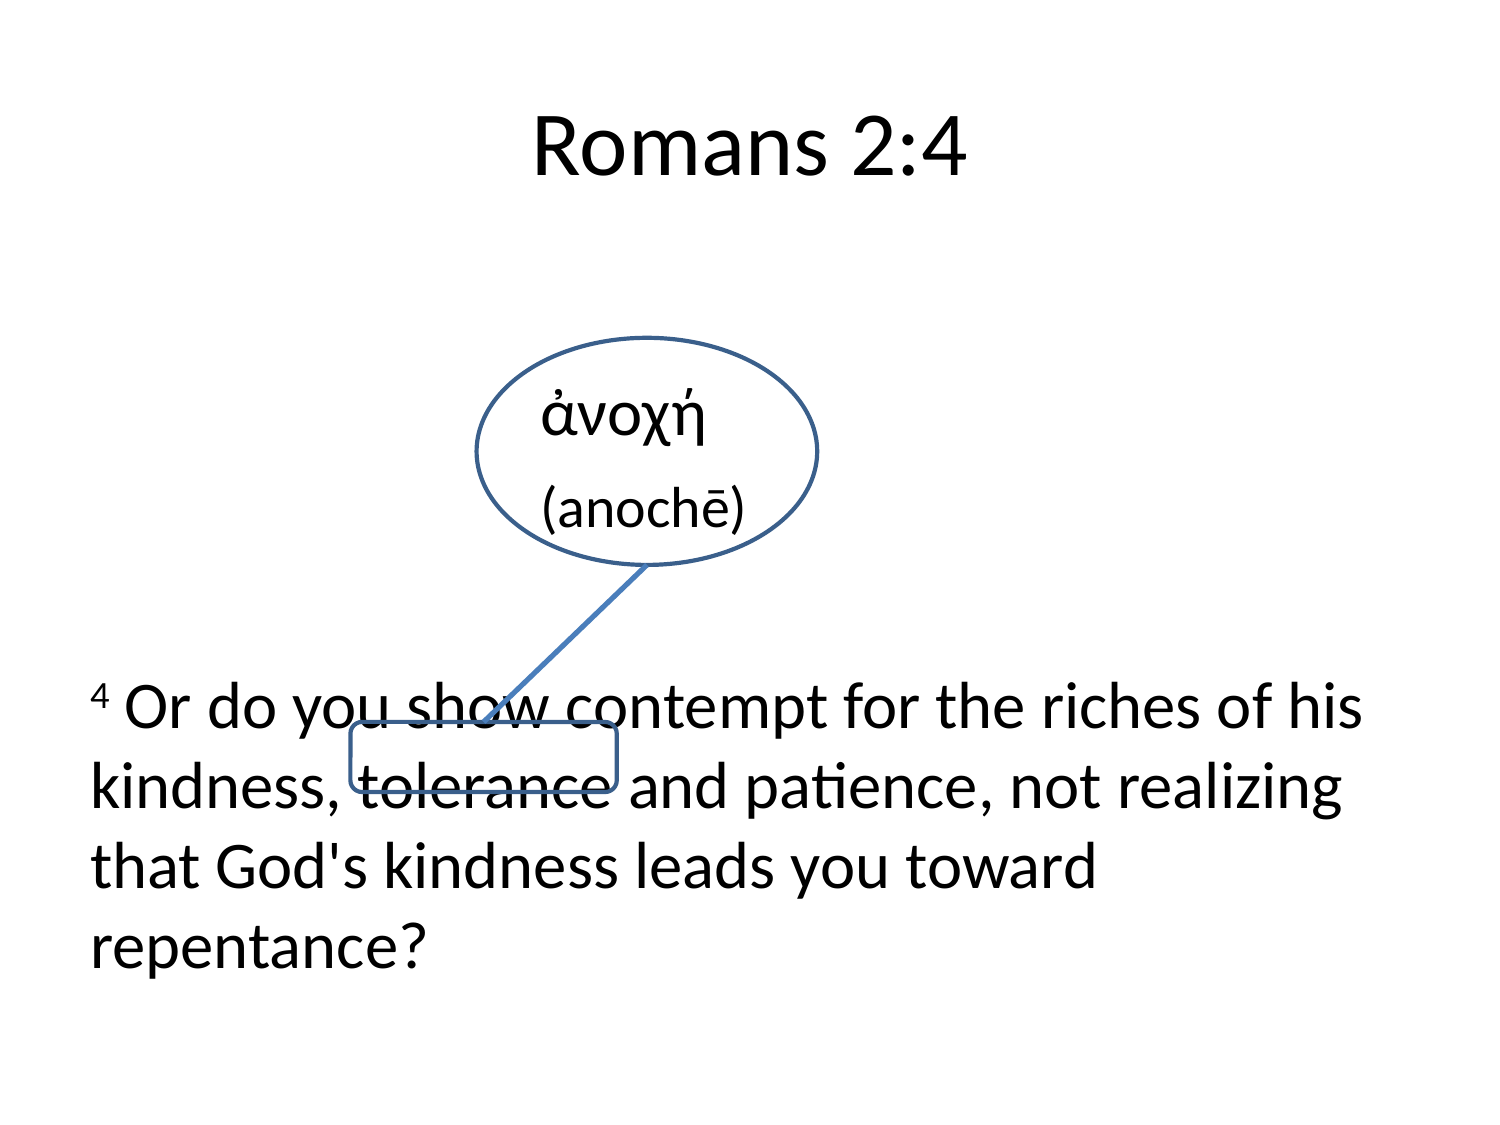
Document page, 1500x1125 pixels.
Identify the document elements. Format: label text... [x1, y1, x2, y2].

text_box [348, 719, 619, 795]
text_box [474, 335, 820, 567]
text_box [483, 564, 648, 723]
title Romans 2:4 [75, 45, 1425, 233]
list ἀνοχή (anochē) 4 Or do you show contempt for the riches of his kindness, tolerance and patience, not realizing that God's kindness leads you toward repentance? [75, 262, 1425, 1005]
